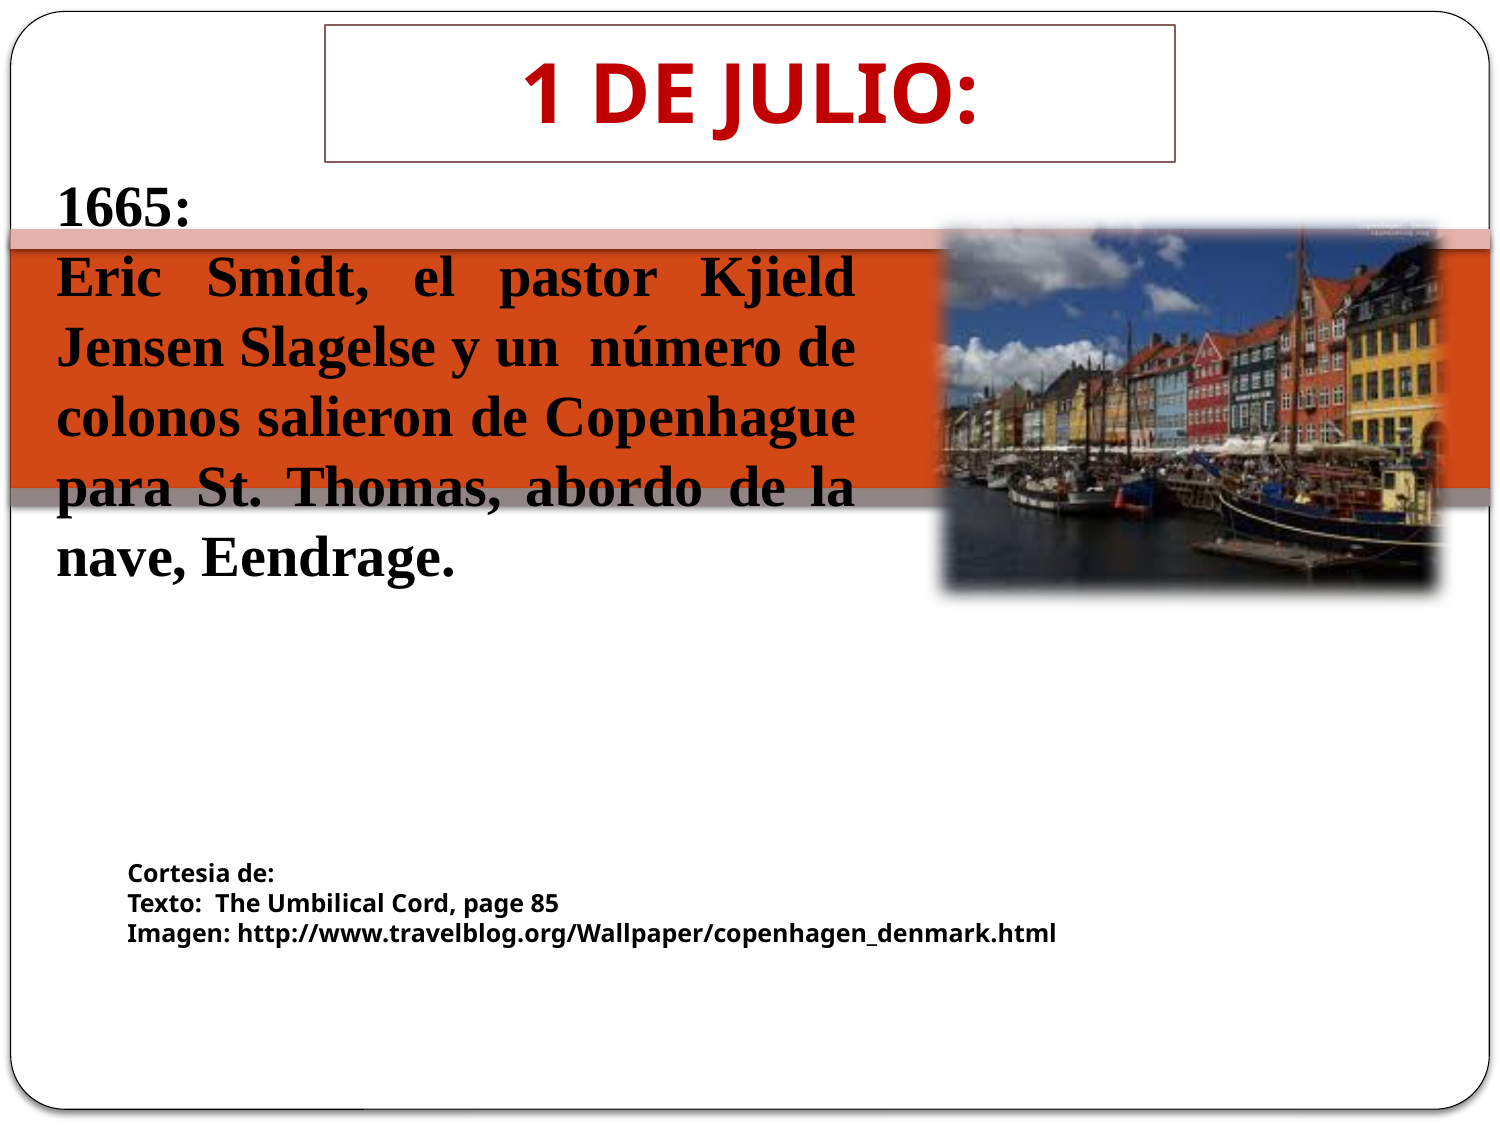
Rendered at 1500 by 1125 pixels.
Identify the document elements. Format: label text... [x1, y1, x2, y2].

text_box [25, 0, 188, 114]
title 1 DE JULIO: [324, 24, 1176, 163]
text_box Cortesia de: Texto: The Umbilical Cord, page 85 Imagen: http://www.travelblog.org/Wallpaper/copenhagen_denmark.html [112, 849, 1438, 955]
picture [924, 212, 1456, 610]
text_box 1665: Eric Smidt, el pastor Kjield Jensen Slagelse y un número de colonos salieron de Copenhague para St. Thomas, abordo de la nave, Eendrage. [49, 162, 863, 688]
